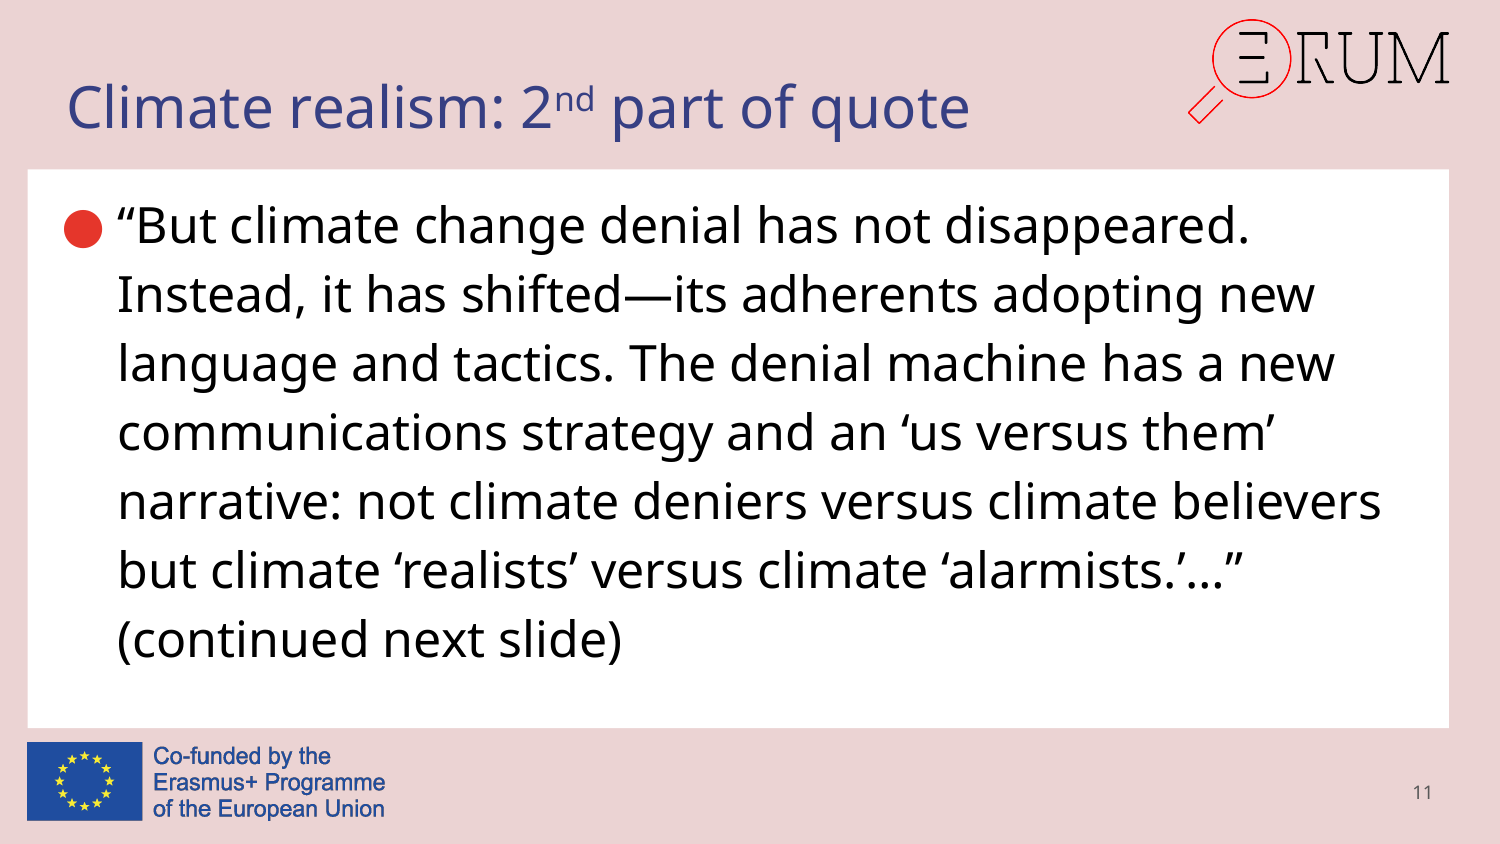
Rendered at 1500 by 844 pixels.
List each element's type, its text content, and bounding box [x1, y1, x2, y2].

title Climate realism: 2nd part of quote [51, 55, 1168, 150]
picture [1136, 0, 1500, 137]
slide_number 11 [1358, 761, 1449, 826]
picture [27, 742, 385, 821]
list “But climate change denial has not disappeared. Instead, it has shifted—its adherents adopting new language and tactics. The denial machine has a new communications strategy and an ‘us versus them’ narrative: not climate deniers versus climate believers but climate ‘realists’ versus climate ‘alarmists.’…” (continued next slide) [27, 169, 1449, 729]
